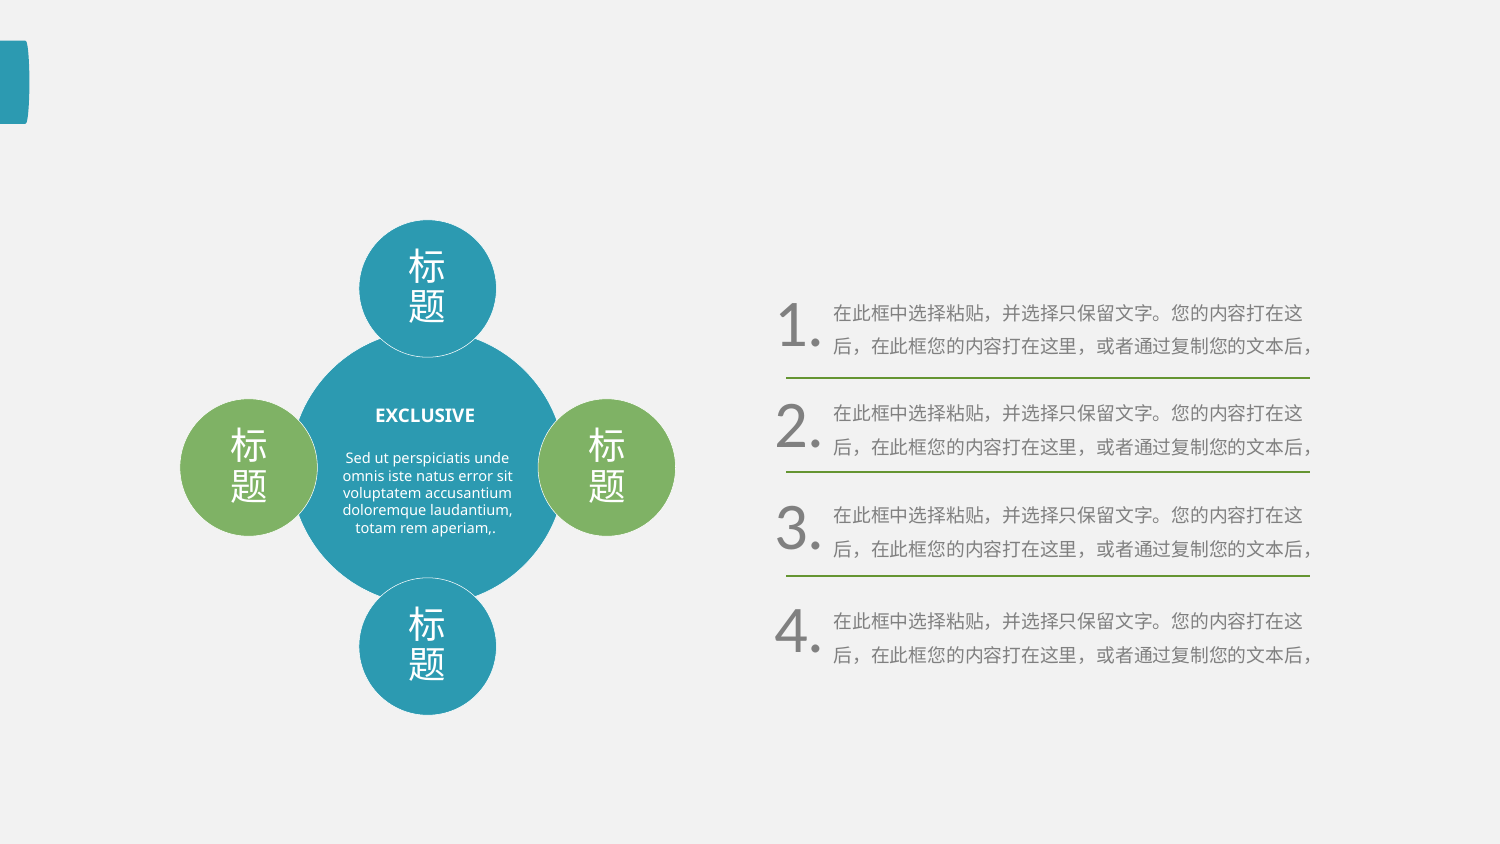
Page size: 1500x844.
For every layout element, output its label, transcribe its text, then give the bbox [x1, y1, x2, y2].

text_box 3. [768, 479, 837, 566]
text_box 4. [768, 582, 837, 670]
text_box 在此框中选择粘贴，并选择只保留文字。您的内容打在这后，在此框您的内容打在这里，或者通过复制您的文本后， [827, 387, 1311, 461]
text_box 在此框中选择粘贴，并选择只保留文字。您的内容打在这后，在此框您的内容打在这里，或者通过复制您的文本后， [827, 489, 1311, 564]
text_box 2. [768, 377, 837, 464]
text_box 在此框中选择粘贴，并选择只保留文字。您的内容打在这后，在此框您的内容打在这里，或者通过复制您的文本后， [827, 595, 1311, 670]
text_box 在此框中选择粘贴，并选择只保留文字。您的内容打在这后，在此框您的内容打在这里，或者通过复制您的文本后， [827, 286, 1311, 361]
text_box 1. [768, 276, 837, 363]
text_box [179, 219, 676, 716]
